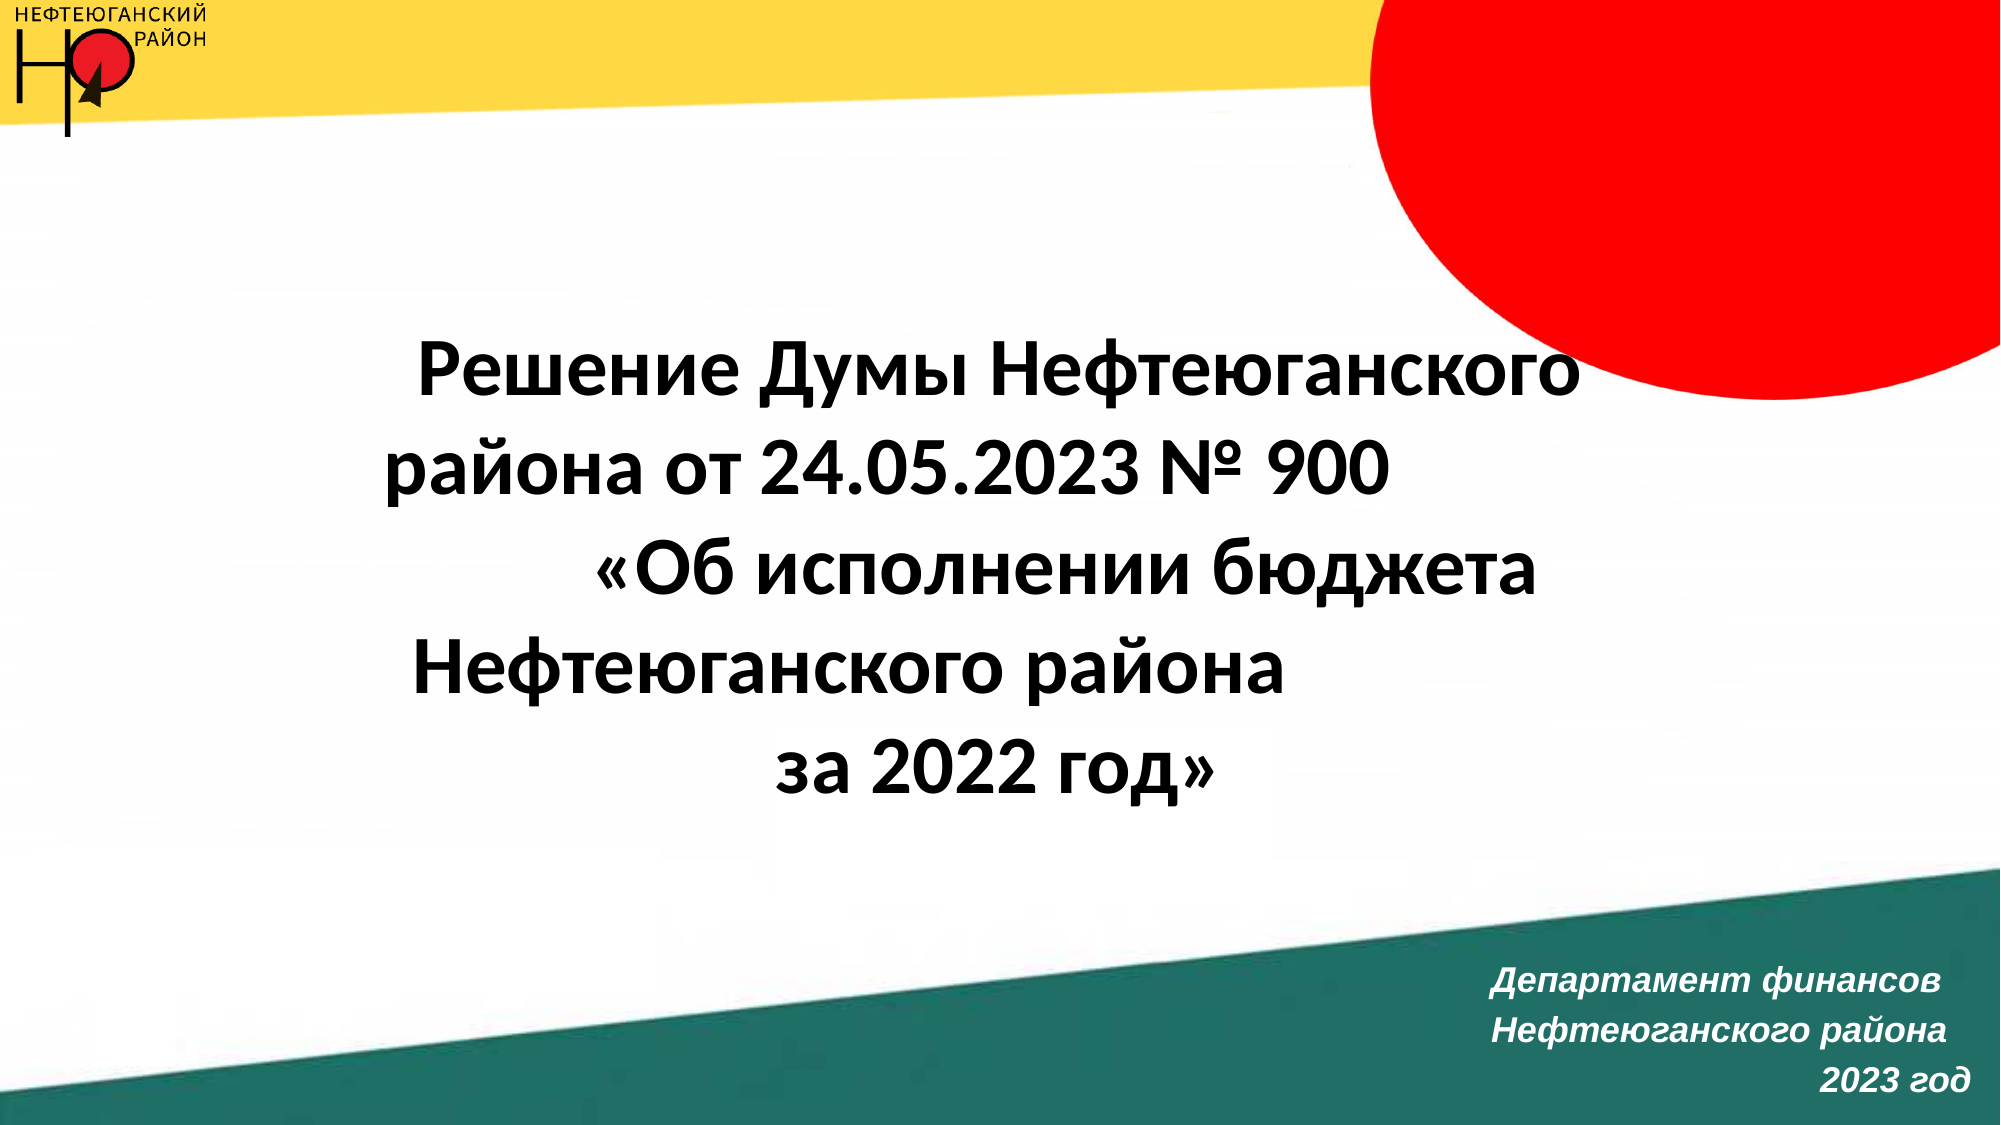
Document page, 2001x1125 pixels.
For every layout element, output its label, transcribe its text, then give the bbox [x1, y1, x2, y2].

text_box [0, 727, 2000, 1125]
picture [0, 0, 2001, 1125]
text_box Решение Думы Нефтеюганского района от 24.05.2023 № 900 «Об исполнении бюджета Нефтеюганского района за 2022 год» [360, 304, 1640, 725]
